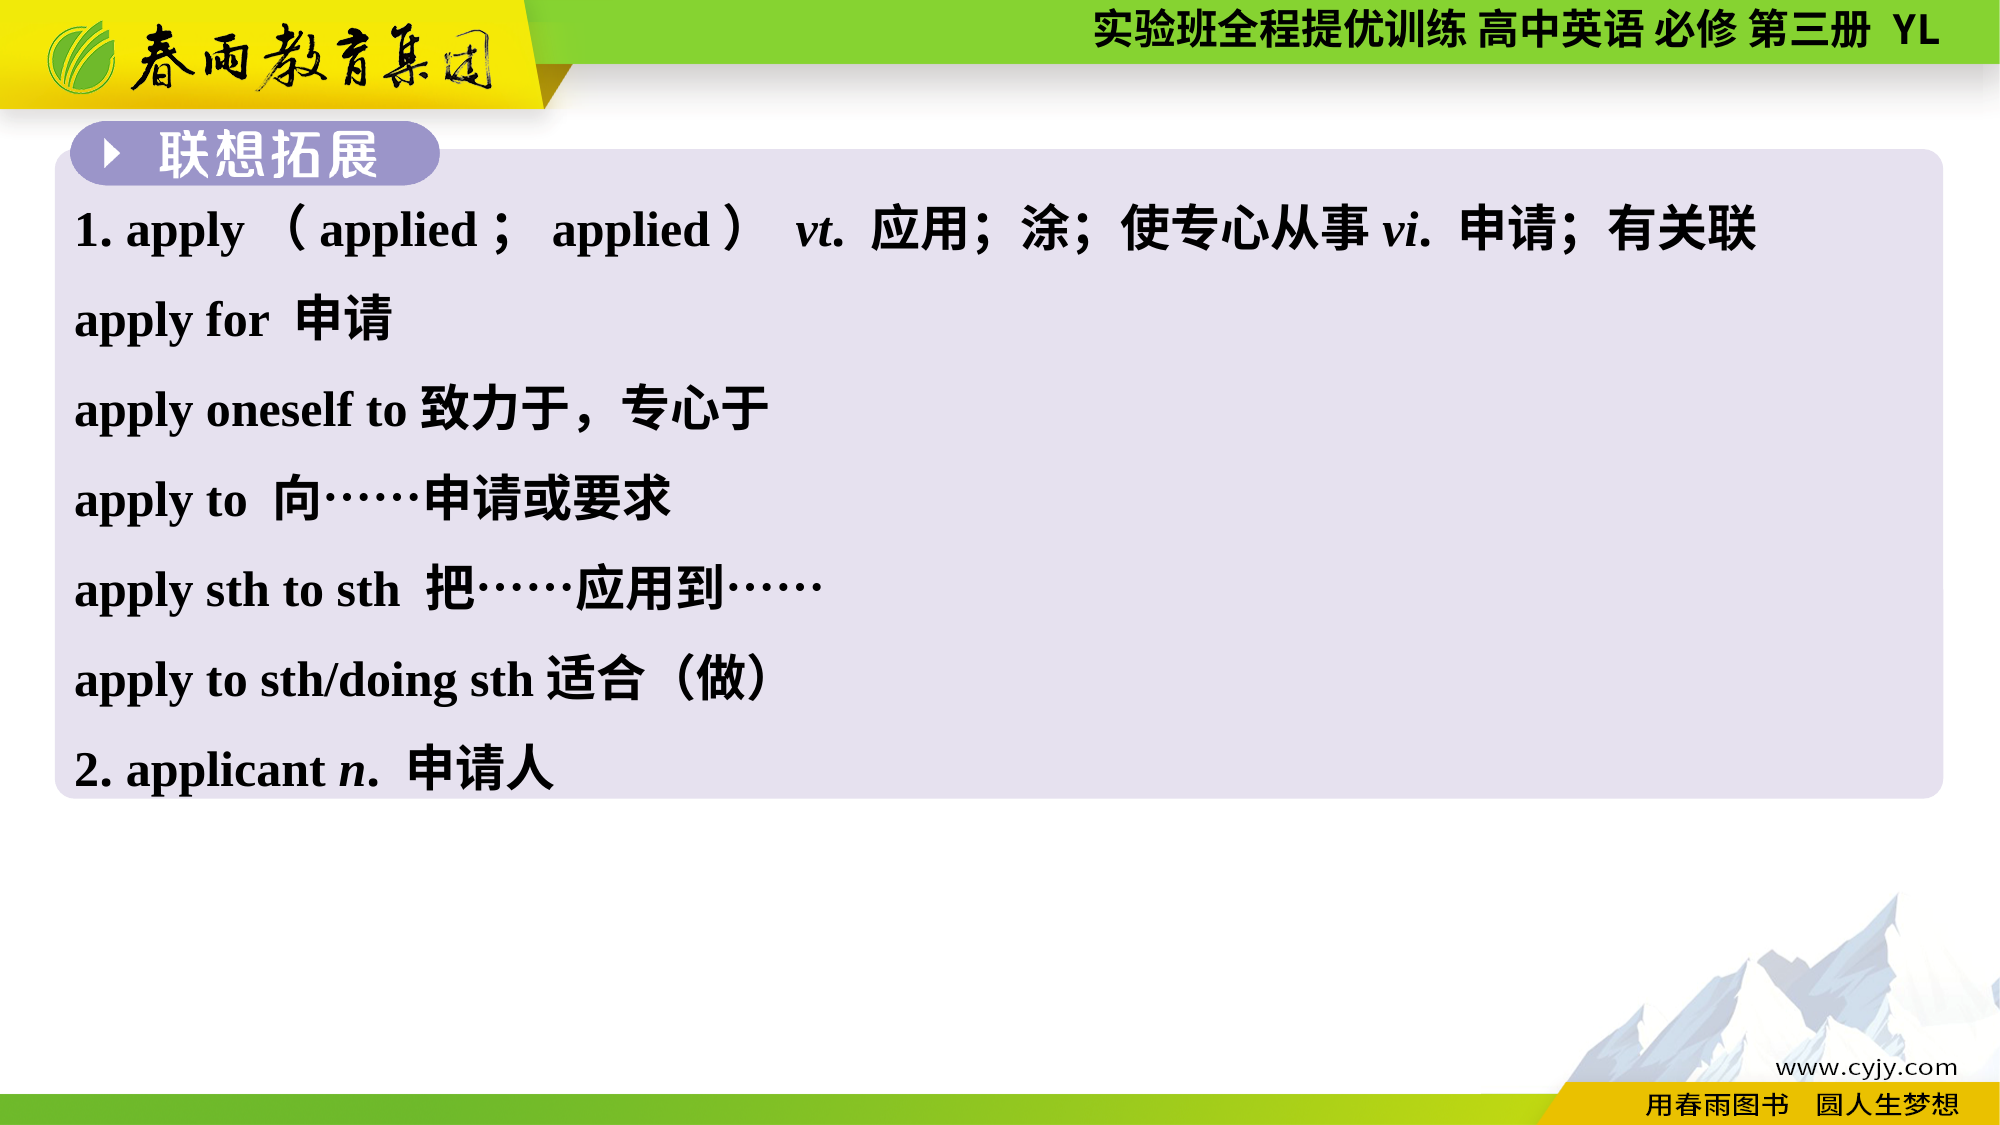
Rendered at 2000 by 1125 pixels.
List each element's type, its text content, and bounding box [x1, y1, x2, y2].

text_box [444, 149, 1940, 158]
text_box [54, 151, 65, 791]
picture [0, 0, 2000, 1125]
list 1. apply（applied；applied） vt. 应用；涂；使专心从事vi. 申请；有关联 apply for 申请 apply oneself to致力于，专心于 apply to 向……申请或要求 apply sth to sth 把……应用到…… apply to sth/doing sth适合（做） 2. applicant n. 申请人 [59, 158, 1944, 799]
